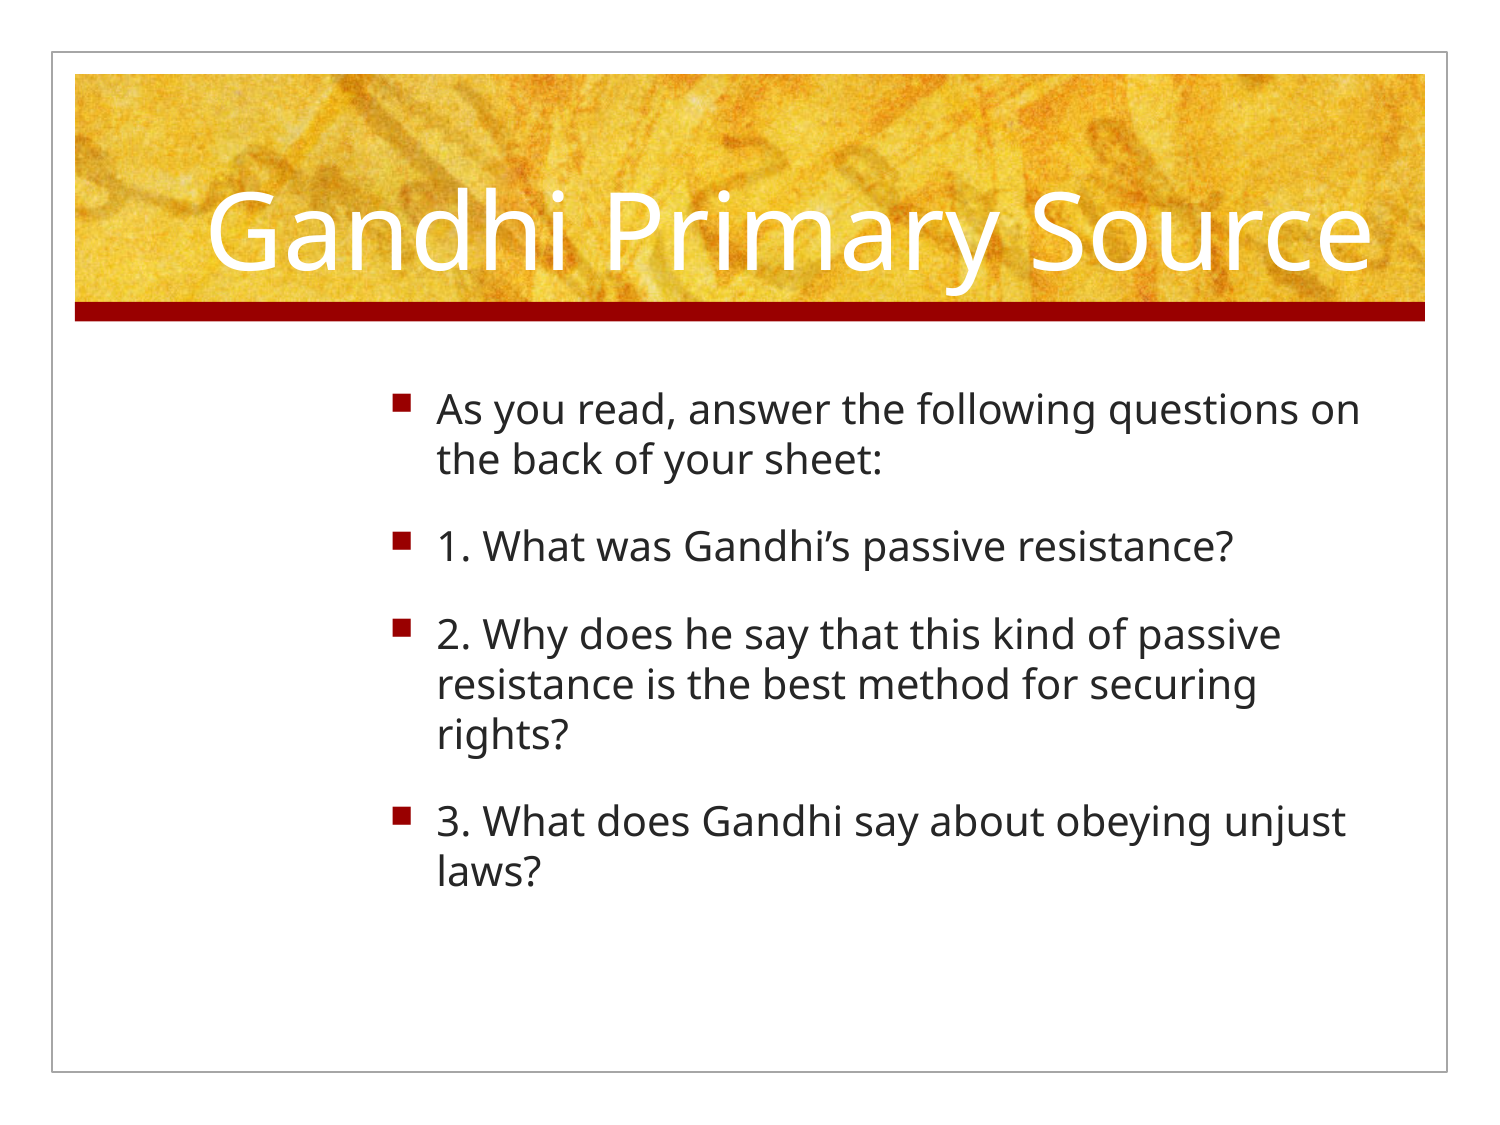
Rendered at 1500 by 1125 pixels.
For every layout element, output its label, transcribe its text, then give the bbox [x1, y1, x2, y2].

list As you read, answer the following questions on the back of your sheet: 1. What was Gandhi’s passive resistance? 2. Why does he say that this kind of passive resistance is the best method for securing rights? 3. What does Gandhi say about obeying unjust laws? [375, 375, 1392, 1005]
picture [75, 74, 1425, 301]
title Gandhi Primary Source [108, 74, 1392, 292]
